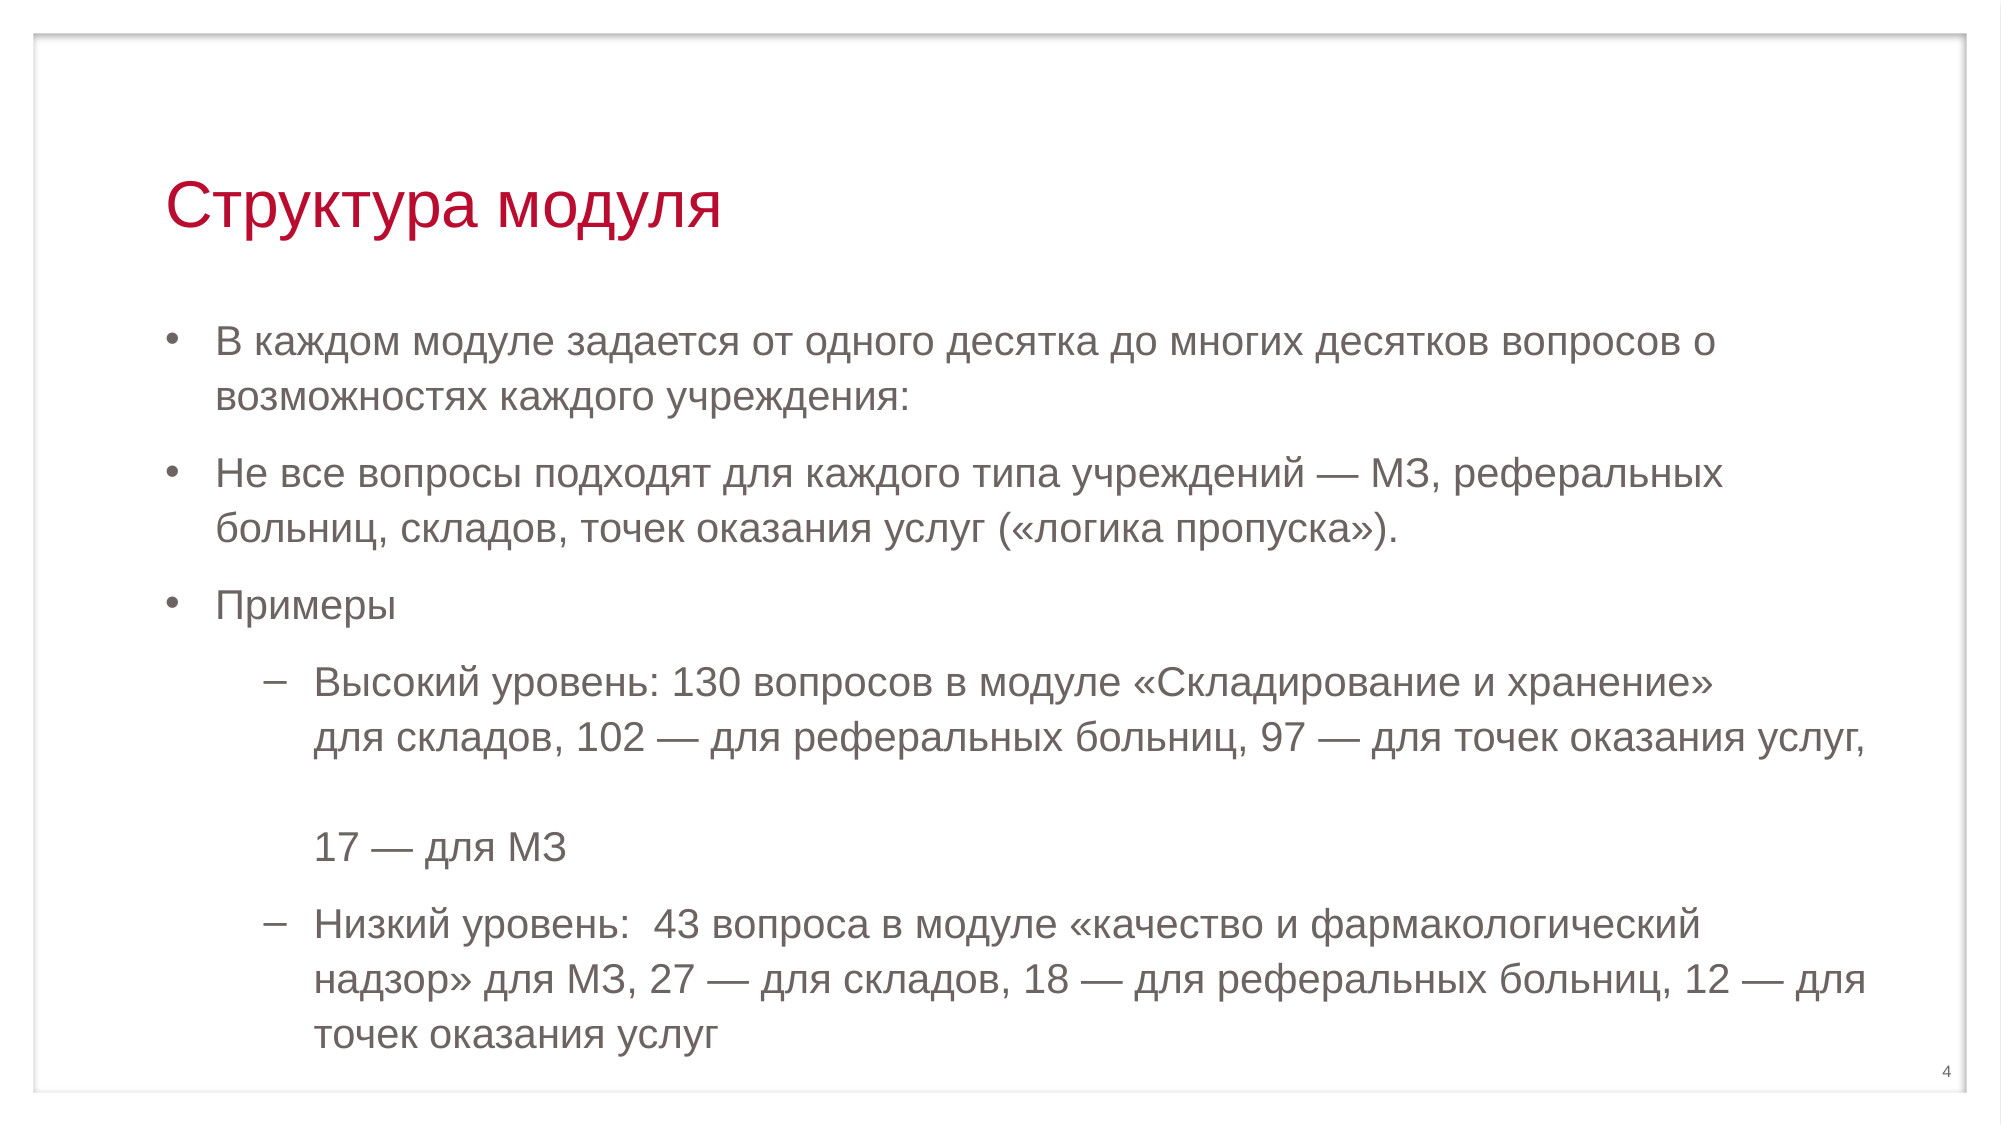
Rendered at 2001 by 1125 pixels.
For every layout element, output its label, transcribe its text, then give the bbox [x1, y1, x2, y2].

list В каждом модуле задается от одного десятка до многих десятков вопросов о возможностях каждого учреждения: Не все вопросы подходят для каждого типа учреждений — МЗ, реферальных больниц, складов, точек оказания услуг («логика пропуска»). Примеры Высокий уровень: 130 вопросов в модуле «Складирование и хранение» для складов, 102 — для реферальных больниц, 97 — для точек оказания услуг, 17 — для МЗ Низкий уровень: 43 вопроса в модуле «качество и фармакологический надзор» для МЗ, 27 — для складов, 18 — для реферальных больниц, 12 — для точек оказания услуг [150, 301, 1886, 1125]
title Структура модуля [150, 153, 1851, 249]
slide_number 4 [1886, 1053, 1967, 1089]
